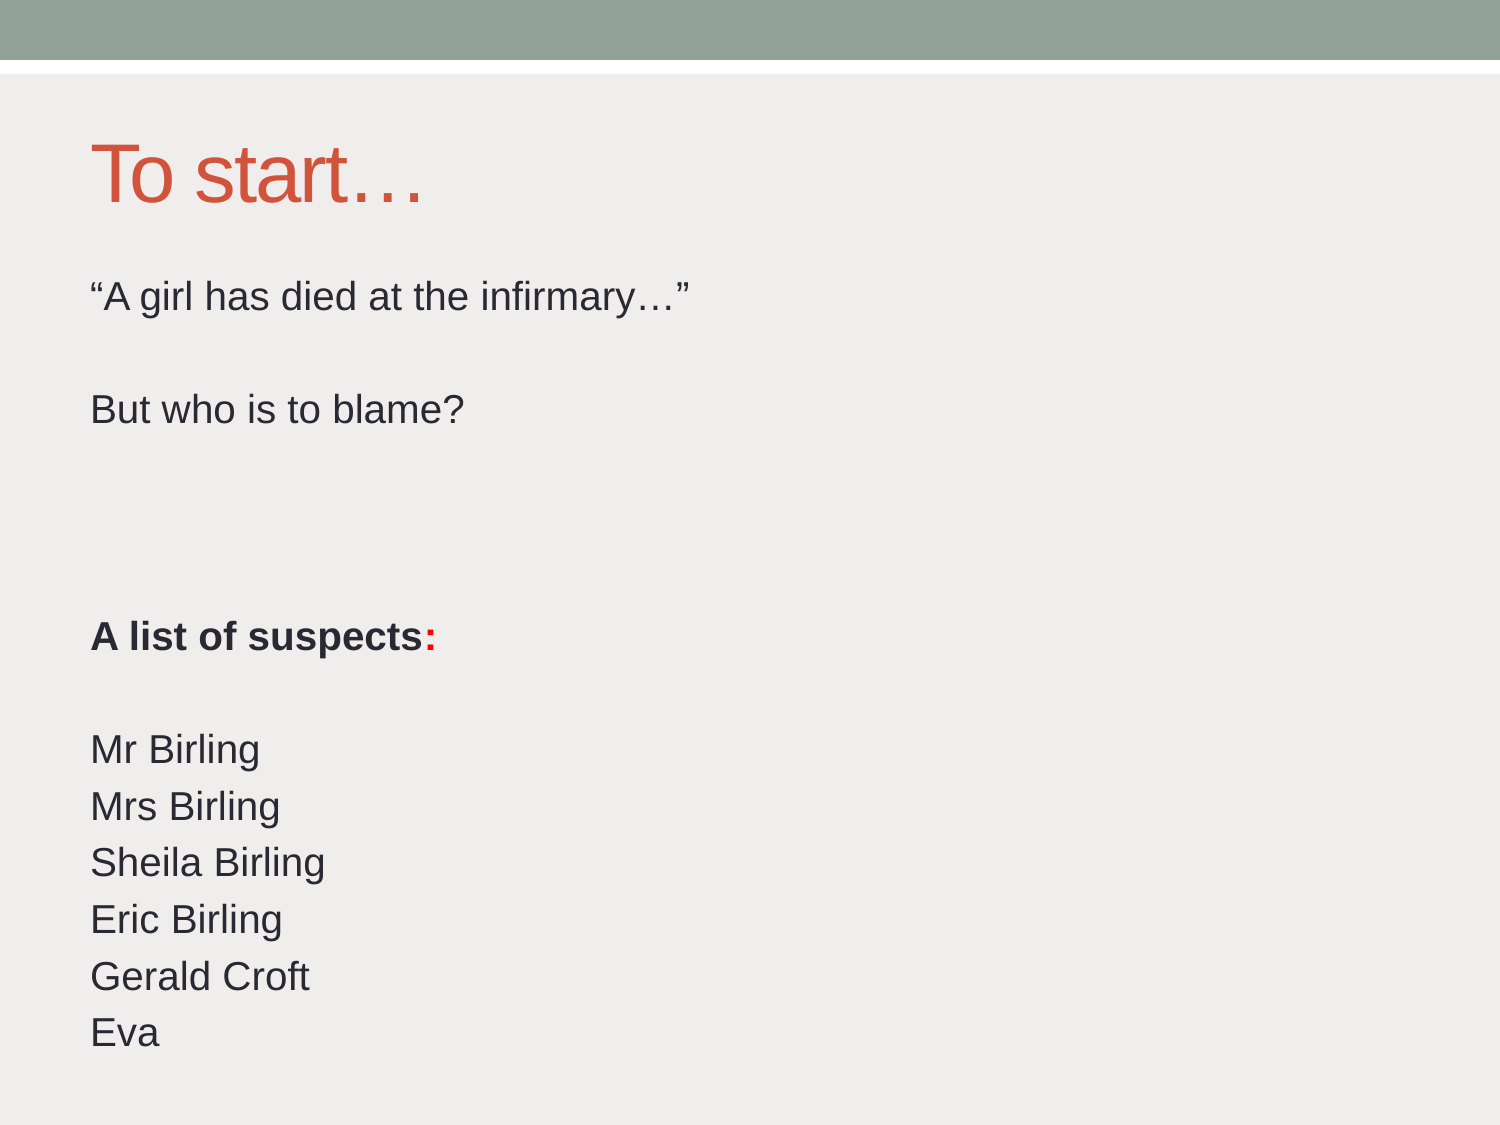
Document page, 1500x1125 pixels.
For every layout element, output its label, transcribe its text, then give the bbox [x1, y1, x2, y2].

list “A girl has died at the infirmary…” But who is to blame? A list of suspects: Mr Birling Mrs Birling Sheila Birling Eric Birling Gerald Croft Eva [75, 262, 1425, 1063]
title To start… [75, 87, 1425, 250]
